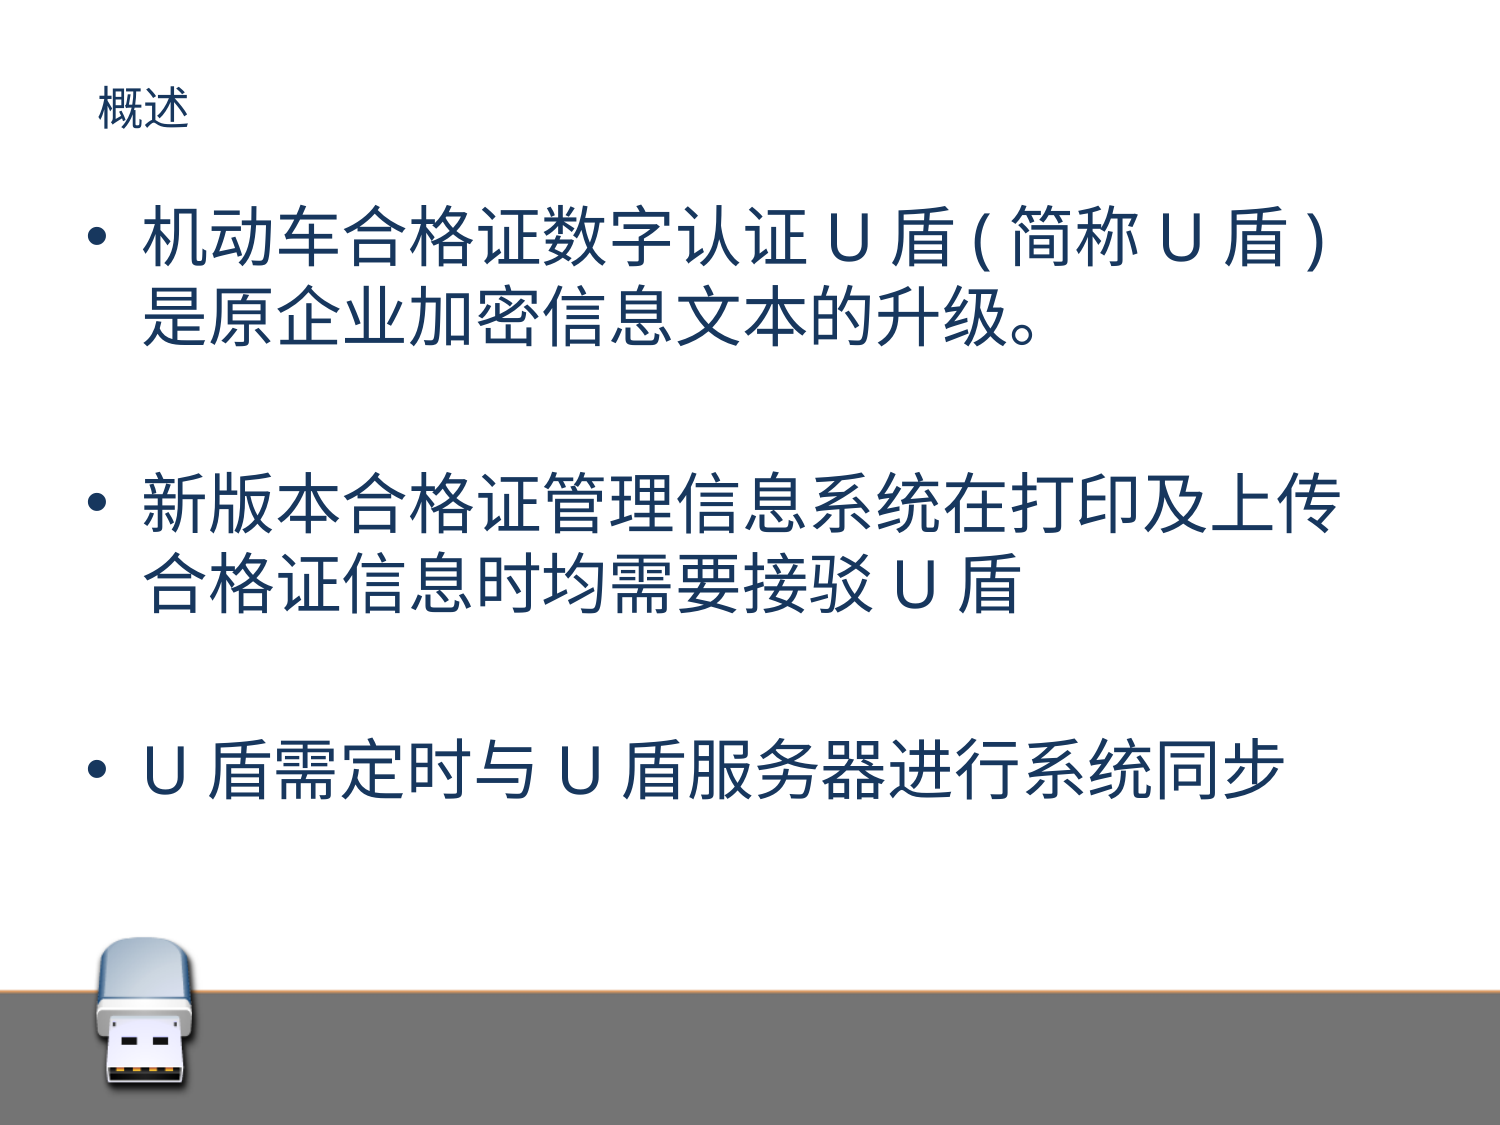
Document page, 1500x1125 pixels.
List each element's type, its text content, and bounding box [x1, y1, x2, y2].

list 机动车合格证数字认证U盾(简称U盾)是原企业加密信息文本的升级。 新版本合格证管理信息系统在打印及上传合格证信息时均需要接驳U盾 U盾需定时与U盾服务器进行系统同步 [70, 187, 1421, 930]
title 概述 [82, 70, 1432, 143]
picture [0, 0, 1500, 1125]
